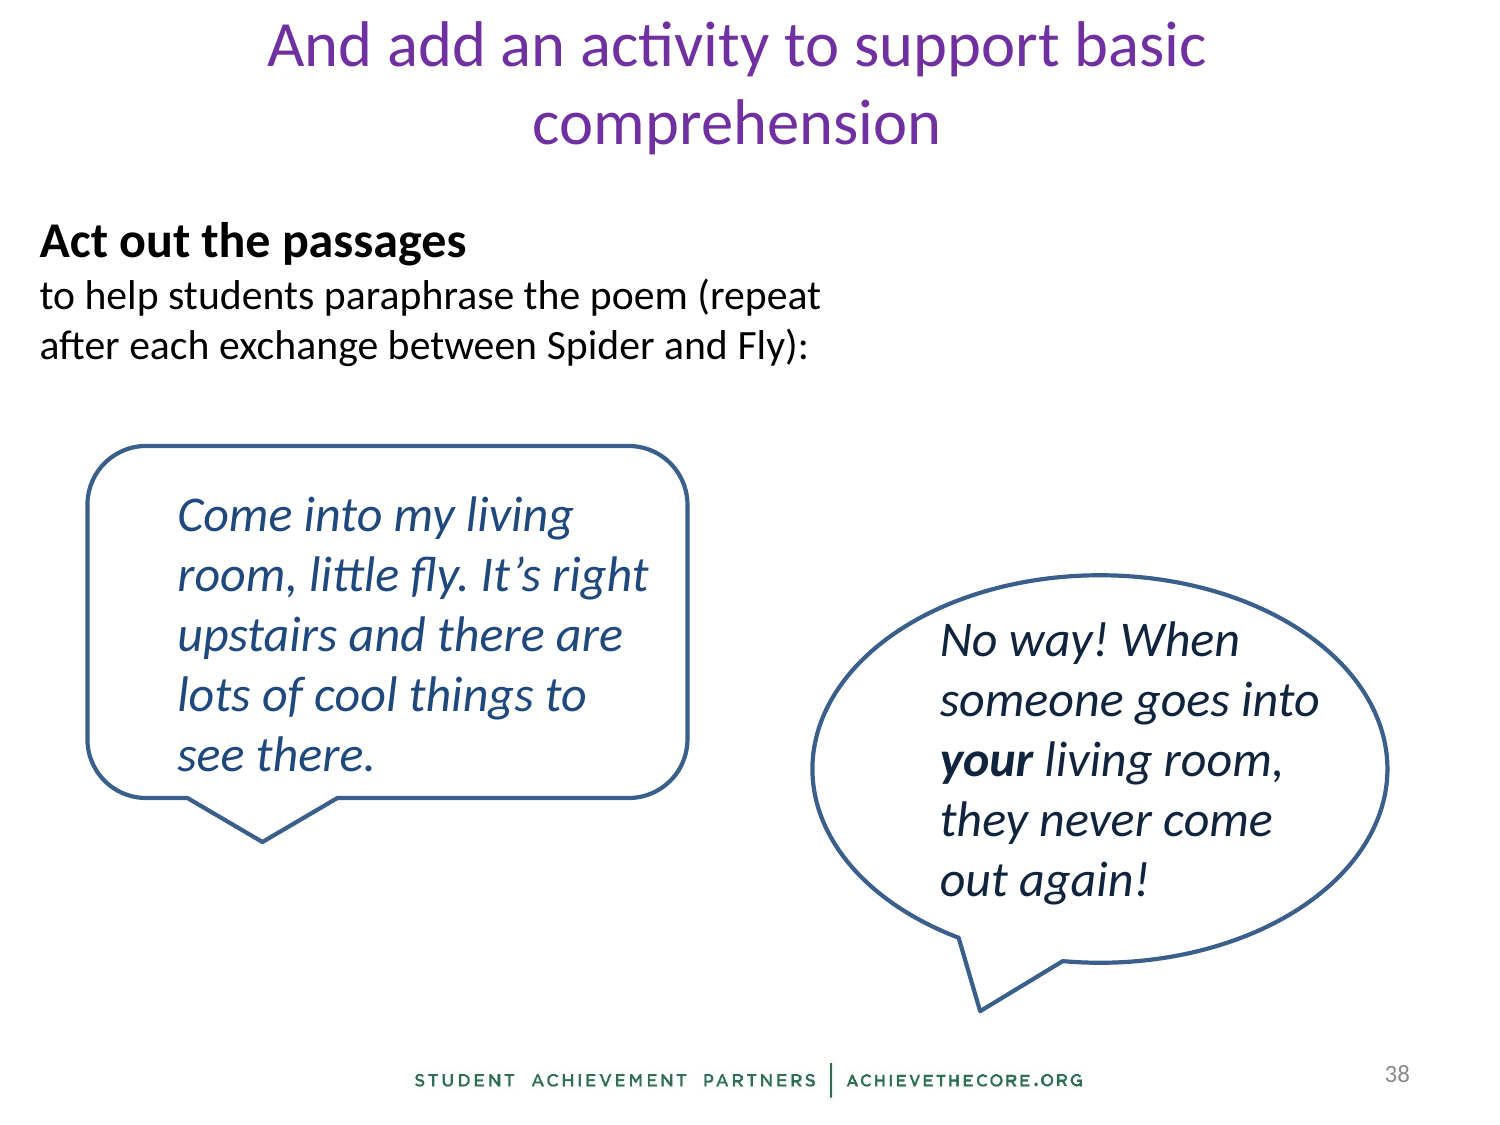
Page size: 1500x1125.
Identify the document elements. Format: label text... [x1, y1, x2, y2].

text_box Act out the passages to help students paraphrase the poem (repeat after each exchange between Spider and Fly): [24, 200, 848, 470]
title And add an activity to support basic comprehension [62, 0, 1413, 244]
text_box [85, 443, 690, 801]
text_box Come into my living room, little fly. It’s right upstairs and there are lots of cool things to see there. [162, 474, 675, 834]
text_box [955, 573, 1244, 599]
text_box No way! When someone goes into your living room, they never come out again! [924, 599, 1350, 959]
text_box [962, 959, 1171, 1014]
slide_number 38 [1074, 1042, 1425, 1103]
picture [399, 1057, 1101, 1102]
text_box [1350, 670, 1390, 868]
text_box [244, 834, 281, 844]
text_box [810, 613, 924, 925]
